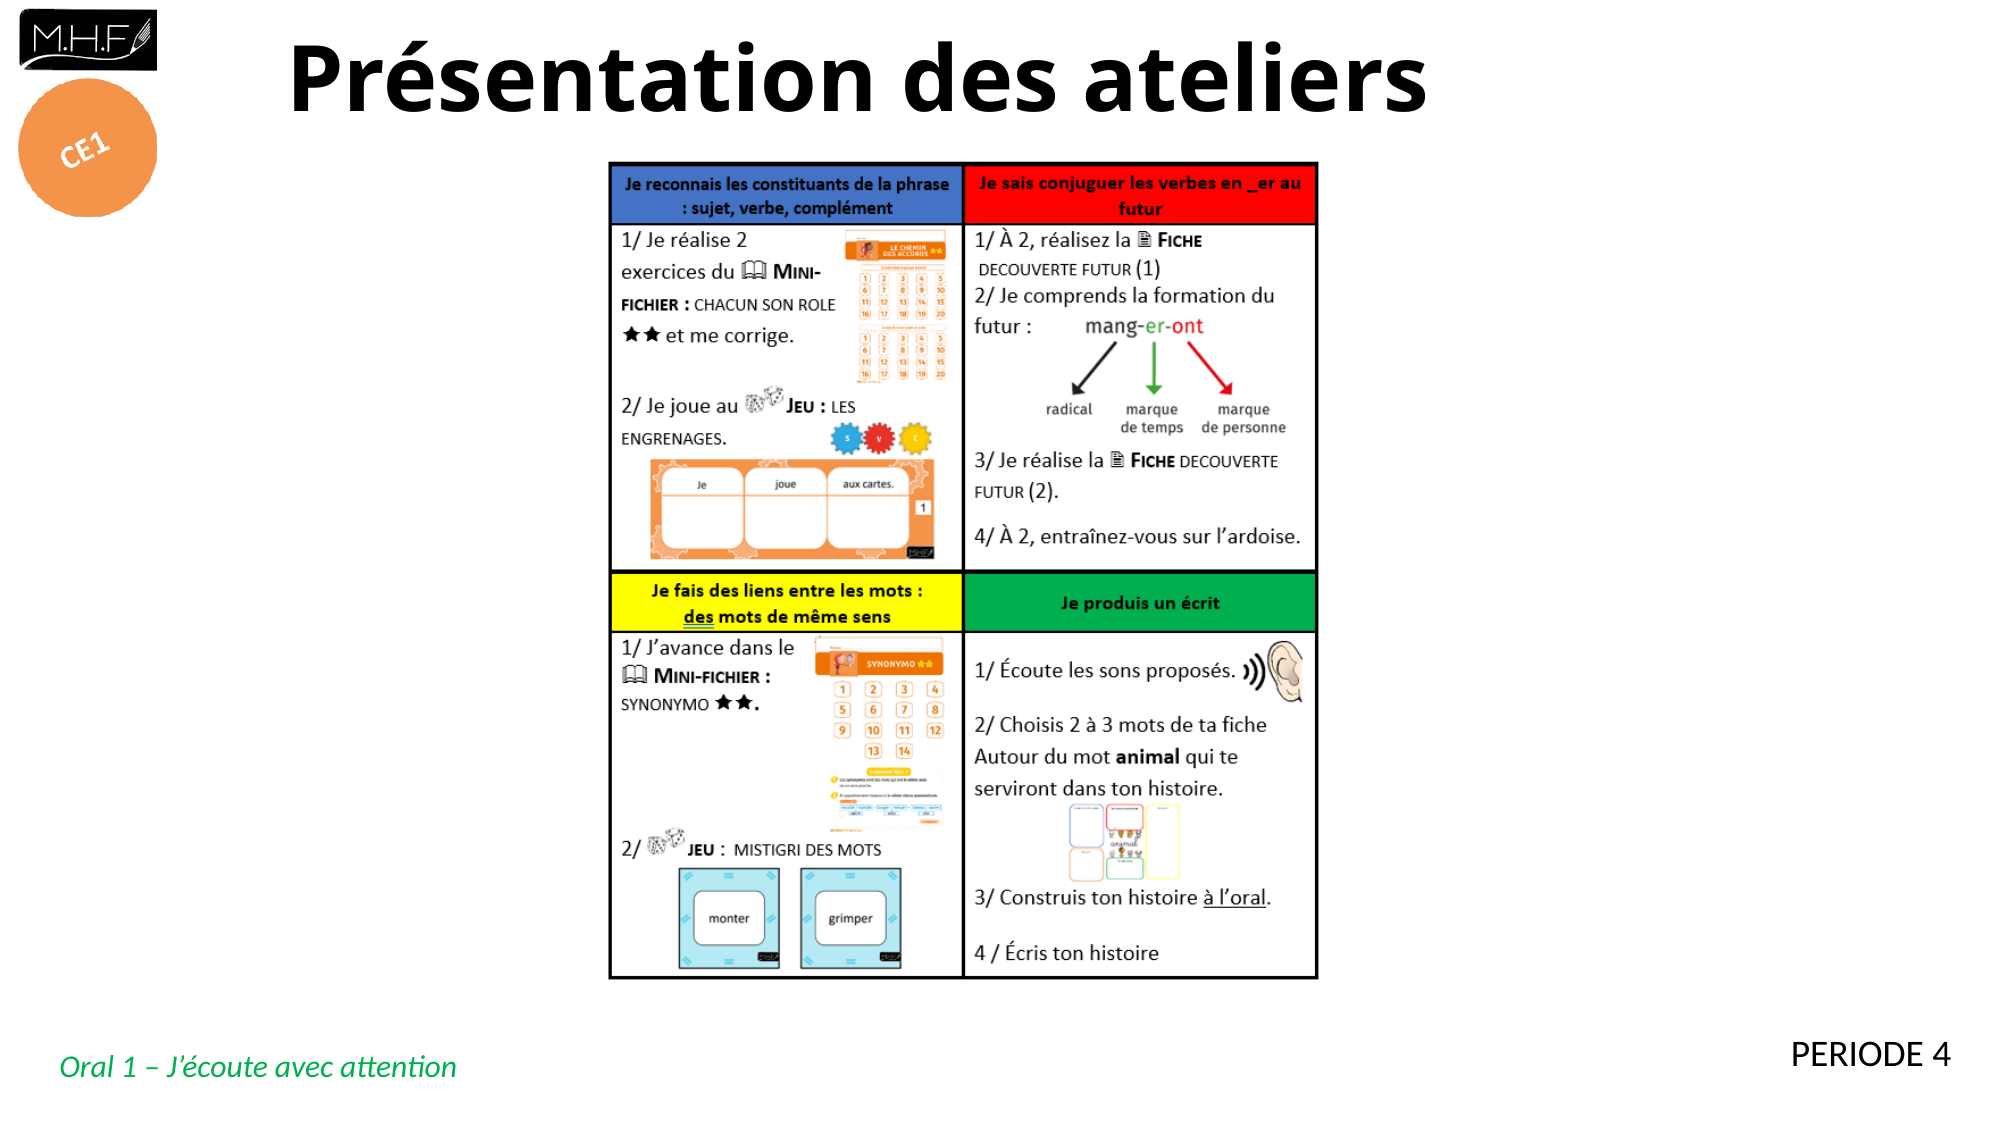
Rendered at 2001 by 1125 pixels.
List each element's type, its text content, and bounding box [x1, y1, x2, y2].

picture [16, 7, 157, 74]
picture [18, 78, 157, 218]
picture [604, 155, 1323, 984]
title Présentation des ateliers [271, 7, 1818, 156]
text_box Oral 1 – J’écoute avec attention [44, 1038, 1346, 1092]
text_box PERIODE 4 [1362, 1021, 1967, 1082]
